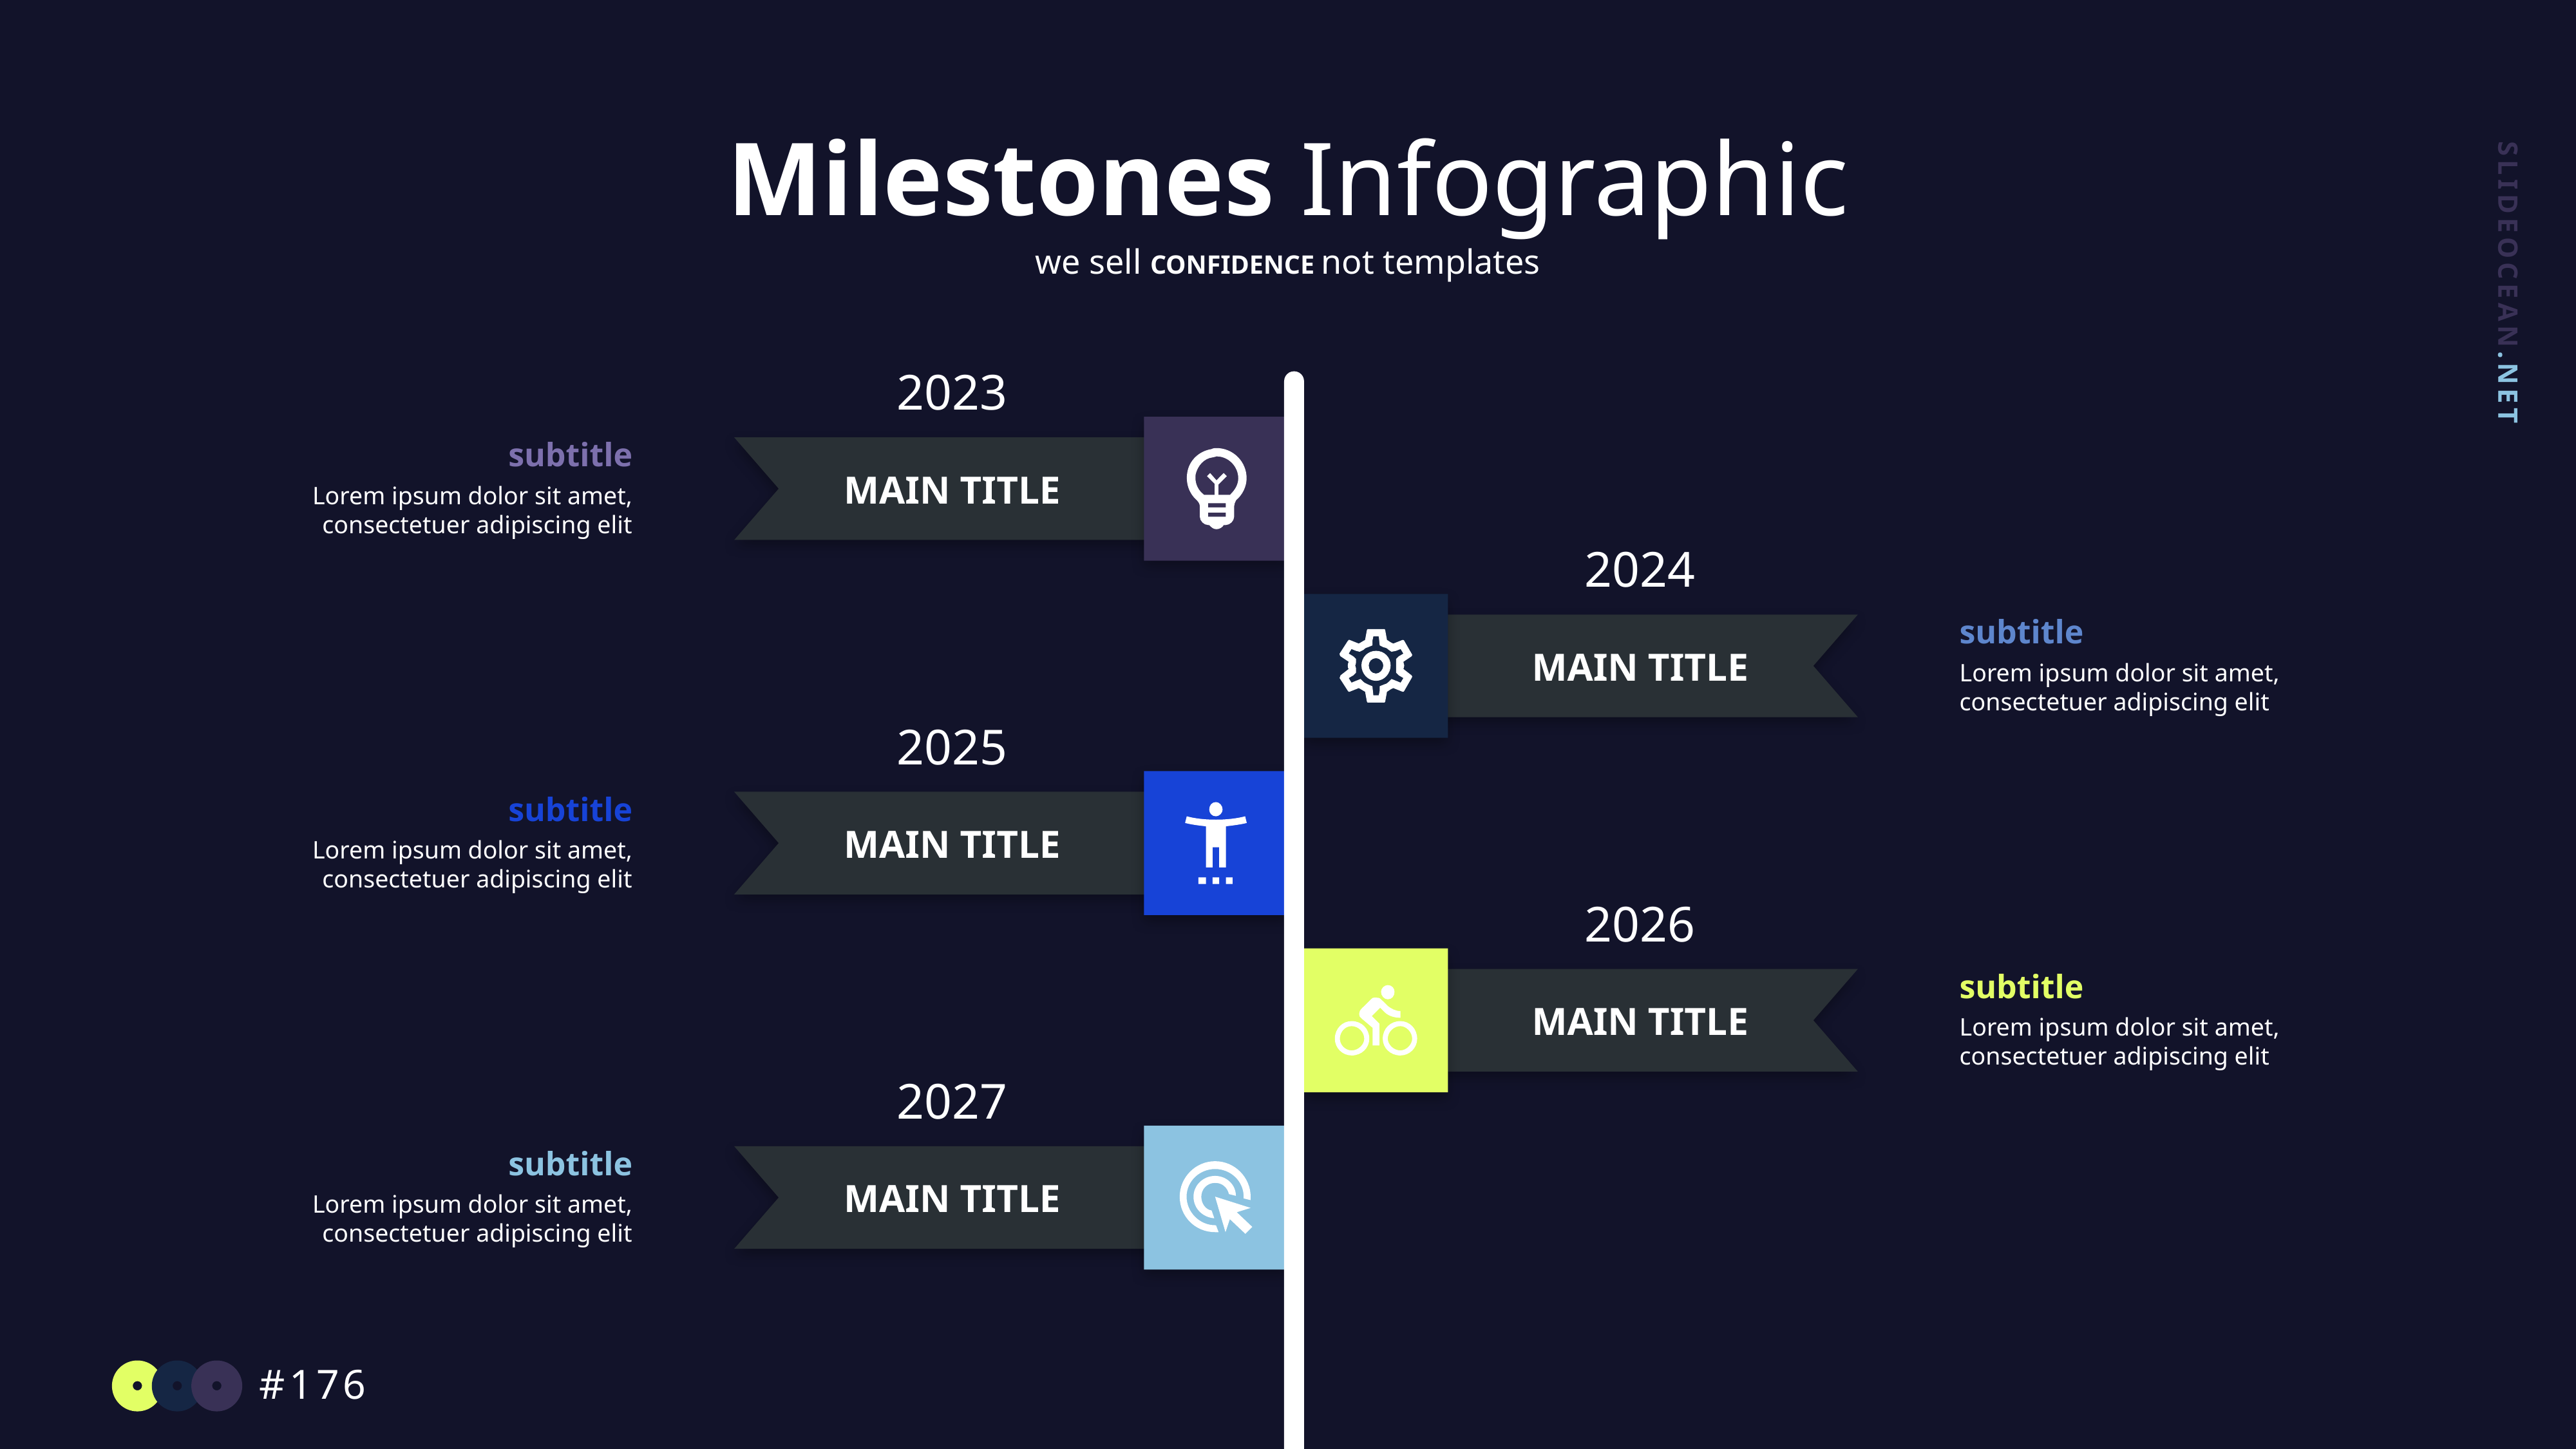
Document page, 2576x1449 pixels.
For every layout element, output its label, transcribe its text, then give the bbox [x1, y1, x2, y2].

text_box [1143, 1124, 1283, 1271]
text_box [1381, 985, 1395, 999]
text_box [1949, 606, 2304, 721]
text_box [1226, 877, 1233, 884]
text_box #176 [259, 1359, 405, 1408]
text_box 2023 [799, 357, 1106, 424]
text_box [288, 1138, 643, 1253]
text_box [1143, 770, 1283, 916]
text_box [1212, 877, 1220, 884]
text_box we sell CONFIDENCE not templates [1026, 235, 1550, 285]
text_box MAIN TITLE [1457, 968, 1861, 1073]
text_box [1209, 802, 1223, 817]
text_box [1185, 816, 1247, 867]
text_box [288, 783, 643, 899]
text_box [288, 429, 643, 544]
text_box [1340, 629, 1412, 703]
text_box MAIN TITLE [732, 790, 1135, 896]
text_box [1198, 877, 1206, 884]
text_box [1283, 370, 1305, 1449]
text_box 2025 [799, 711, 1106, 779]
text_box [1383, 1021, 1417, 1056]
text_box [1305, 593, 1449, 739]
text_box 2027 [799, 1065, 1106, 1133]
text_box [1359, 998, 1401, 1046]
text_box [1143, 416, 1283, 562]
text_box [1305, 947, 1449, 1094]
text_box MAIN TITLE [1457, 613, 1861, 719]
text_box 2026 [1486, 888, 1794, 956]
text_box [1179, 1161, 1251, 1233]
text_box [1215, 1197, 1253, 1234]
text_box Milestones Infographic [717, 110, 1859, 241]
text_box MAIN TITLE [732, 436, 1135, 542]
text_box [1184, 448, 1247, 530]
text_box [1334, 1021, 1370, 1056]
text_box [1949, 960, 2304, 1076]
text_box MAIN TITLE [732, 1145, 1135, 1250]
text_box 2024 [1486, 534, 1794, 602]
